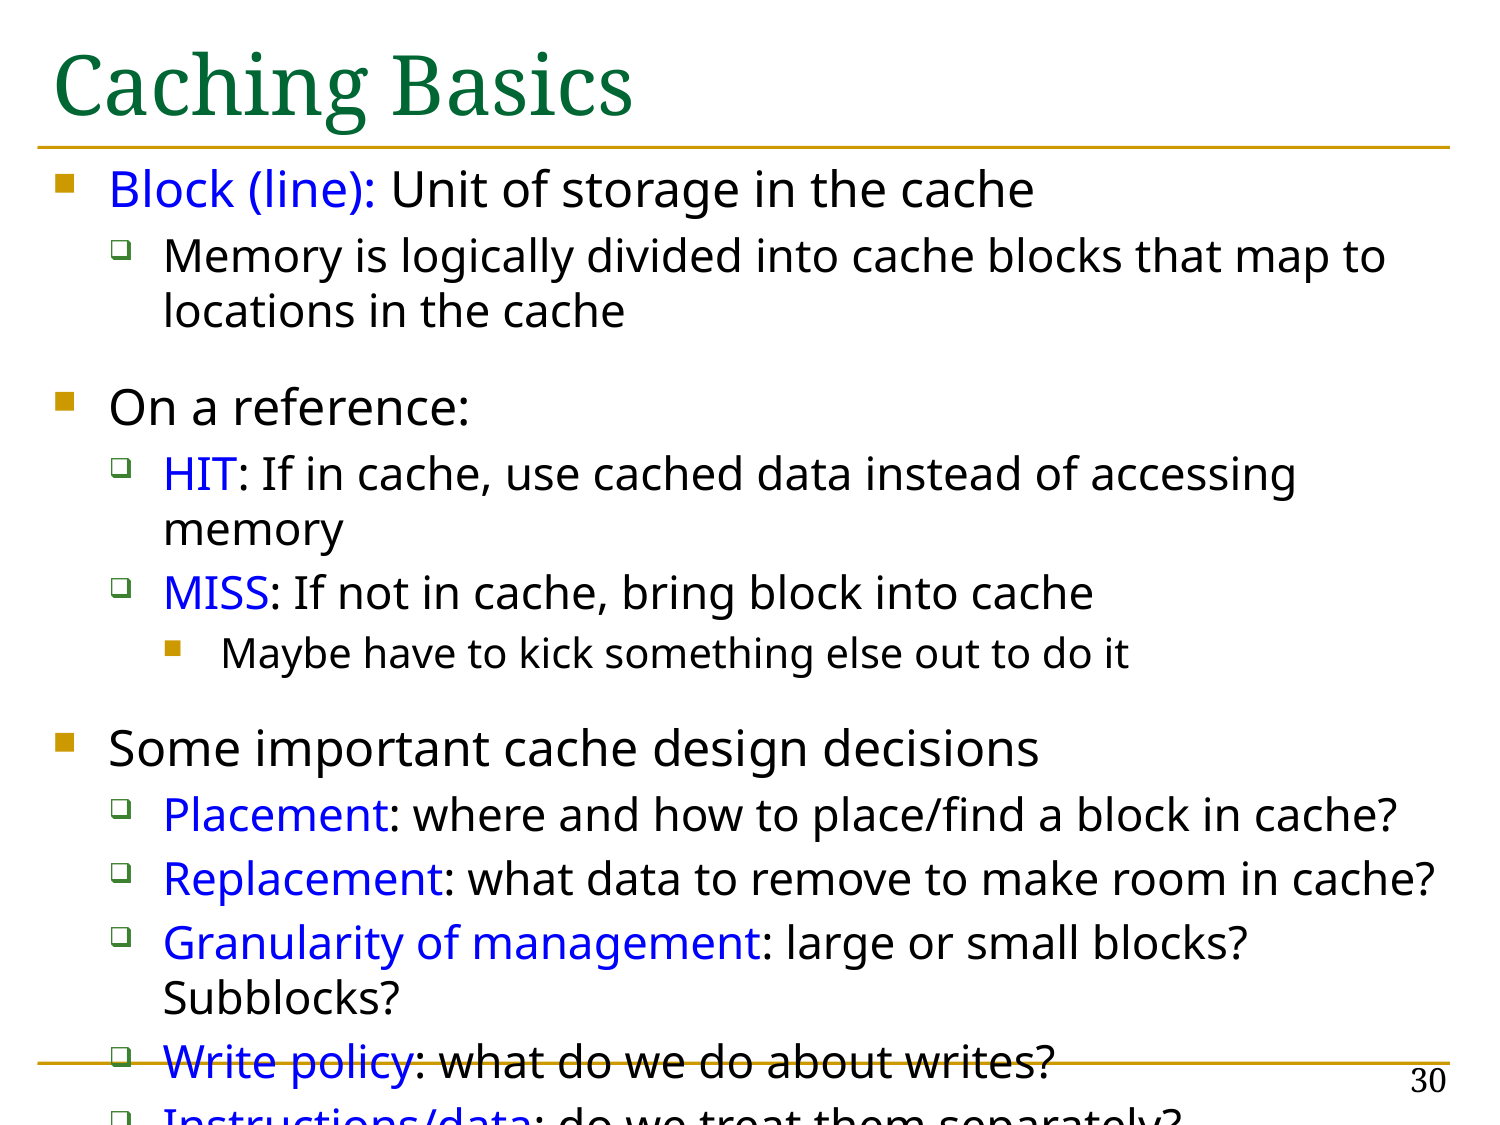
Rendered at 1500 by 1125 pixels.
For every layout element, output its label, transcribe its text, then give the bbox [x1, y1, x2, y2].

slide_number 30 [1111, 1036, 1462, 1112]
list Block (line): Unit of storage in the cache Memory is logically divided into cache blocks that map to locations in the cache On a reference: HIT: If in cache, use cached data instead of accessing memory MISS: If not in cache, bring block into cache Maybe have to kick something else out to do it Some important cache design decisions Placement: where and how to place/find a block in cache? Replacement: what data to remove to make room in cache? Granularity of management: large or small blocks? Subblocks? Write policy: what do we do about writes? Instructions/data: do we treat them separately? [37, 149, 1481, 1003]
title Caching Basics [37, 24, 1450, 149]
